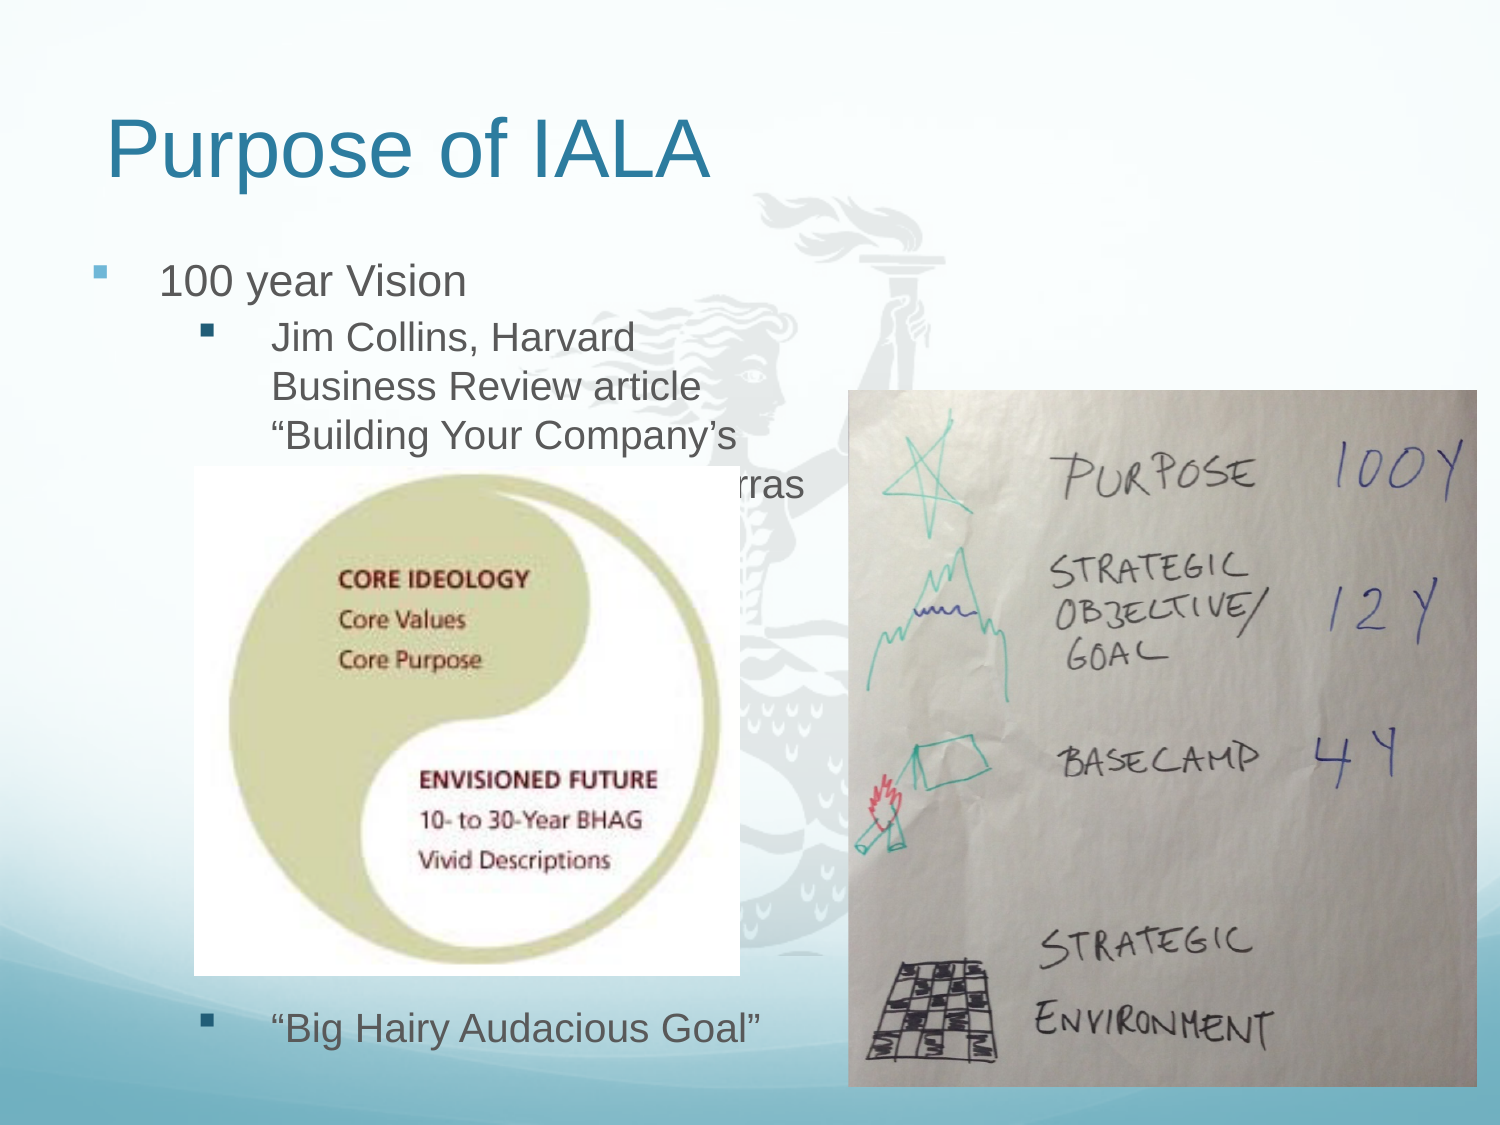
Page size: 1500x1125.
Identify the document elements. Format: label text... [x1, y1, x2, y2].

list 100 year Vision Jim Collins, Harvard Business Review article “Building Your Company’s Vision,” by Collins and Porras “Big Hairy Audacious Goal” [75, 243, 821, 1083]
picture [813, 390, 1500, 1087]
title Purpose of IALA [90, 58, 1410, 202]
picture [194, 466, 740, 977]
